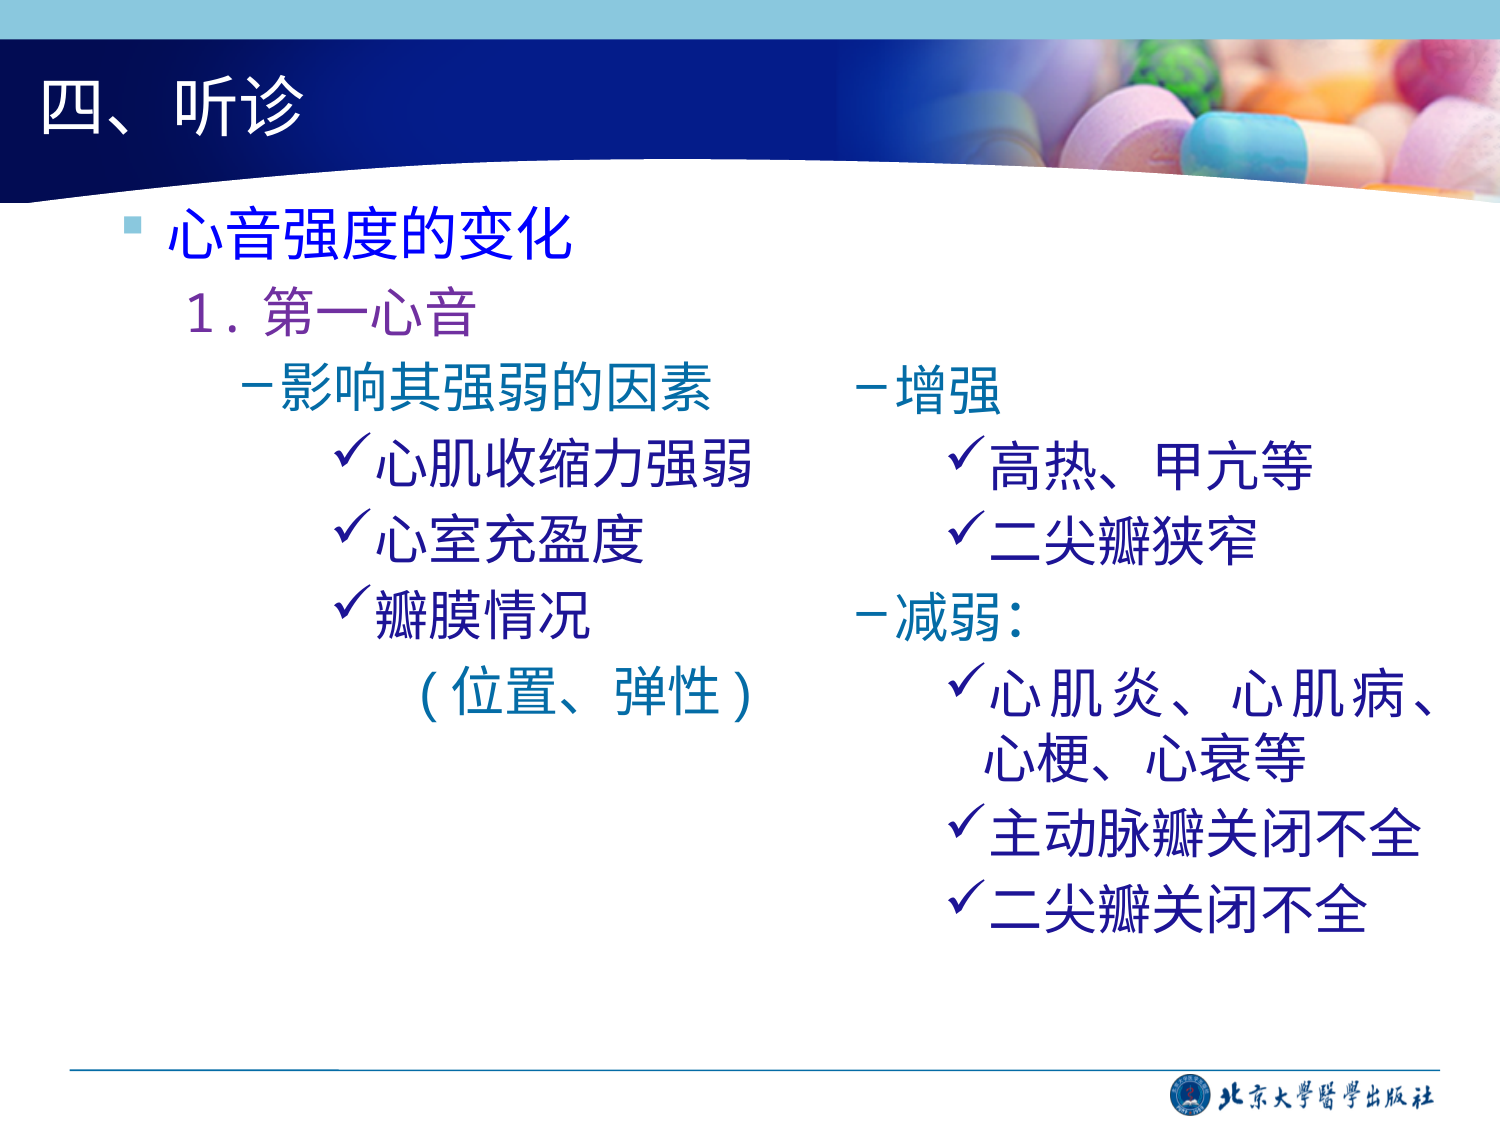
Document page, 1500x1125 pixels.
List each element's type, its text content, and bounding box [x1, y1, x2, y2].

list 增强 高热、甲亢等 二尖瓣狭窄 减弱： 心肌炎、心肌病、心梗、心衰等 主动脉瓣关闭不全 二尖瓣关闭不全 [643, 348, 1483, 1012]
title 四、听诊 [23, 58, 1349, 152]
list 心音强度的变化 1.第一心音 影响其强弱的因素 心肌收缩力强弱 心室充盈度 瓣膜情况 (位置、弹性) [29, 189, 1330, 740]
picture [1170, 1074, 1436, 1118]
picture [0, 40, 1500, 203]
